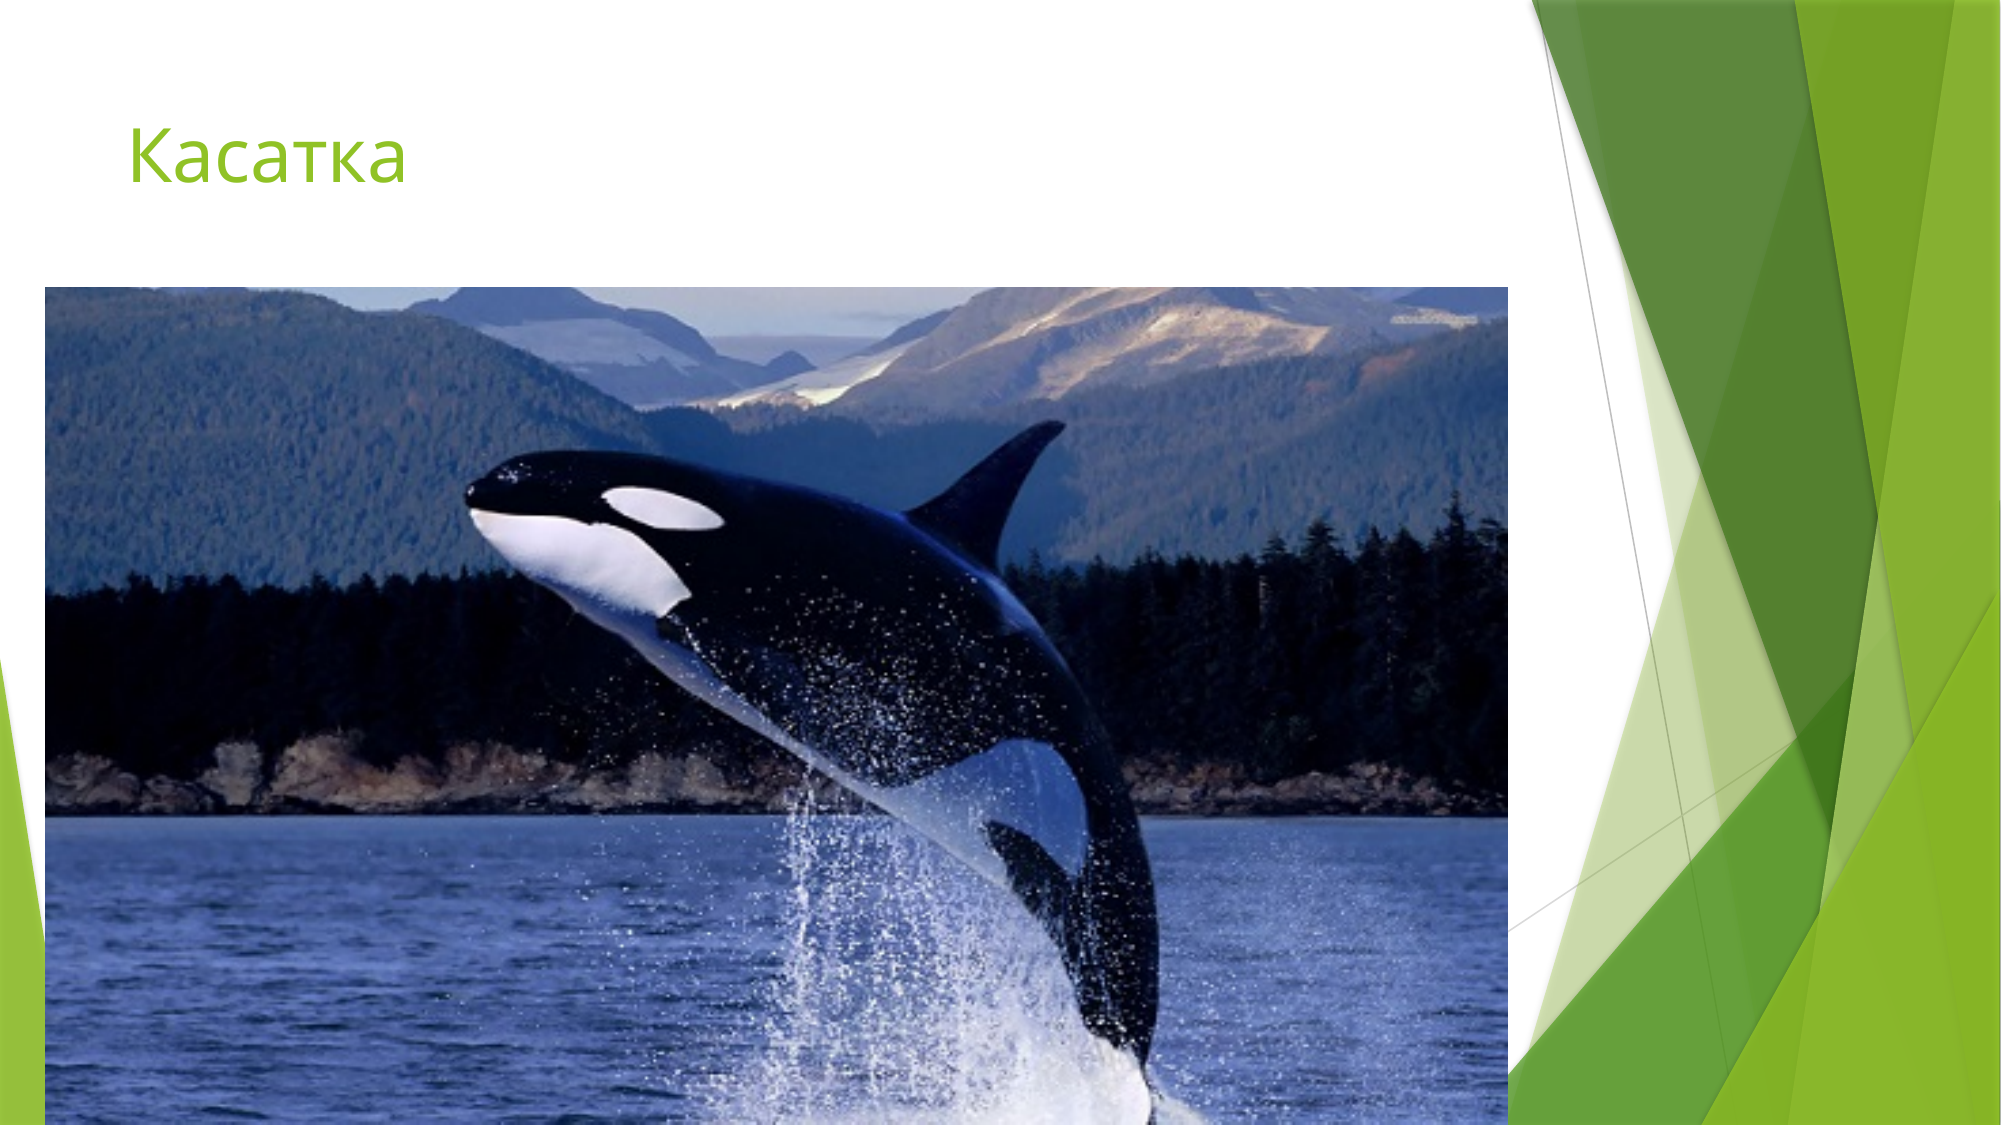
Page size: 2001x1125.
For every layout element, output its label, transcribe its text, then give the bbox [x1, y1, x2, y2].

title Касатка [111, 99, 1522, 317]
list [44, 286, 1509, 1125]
